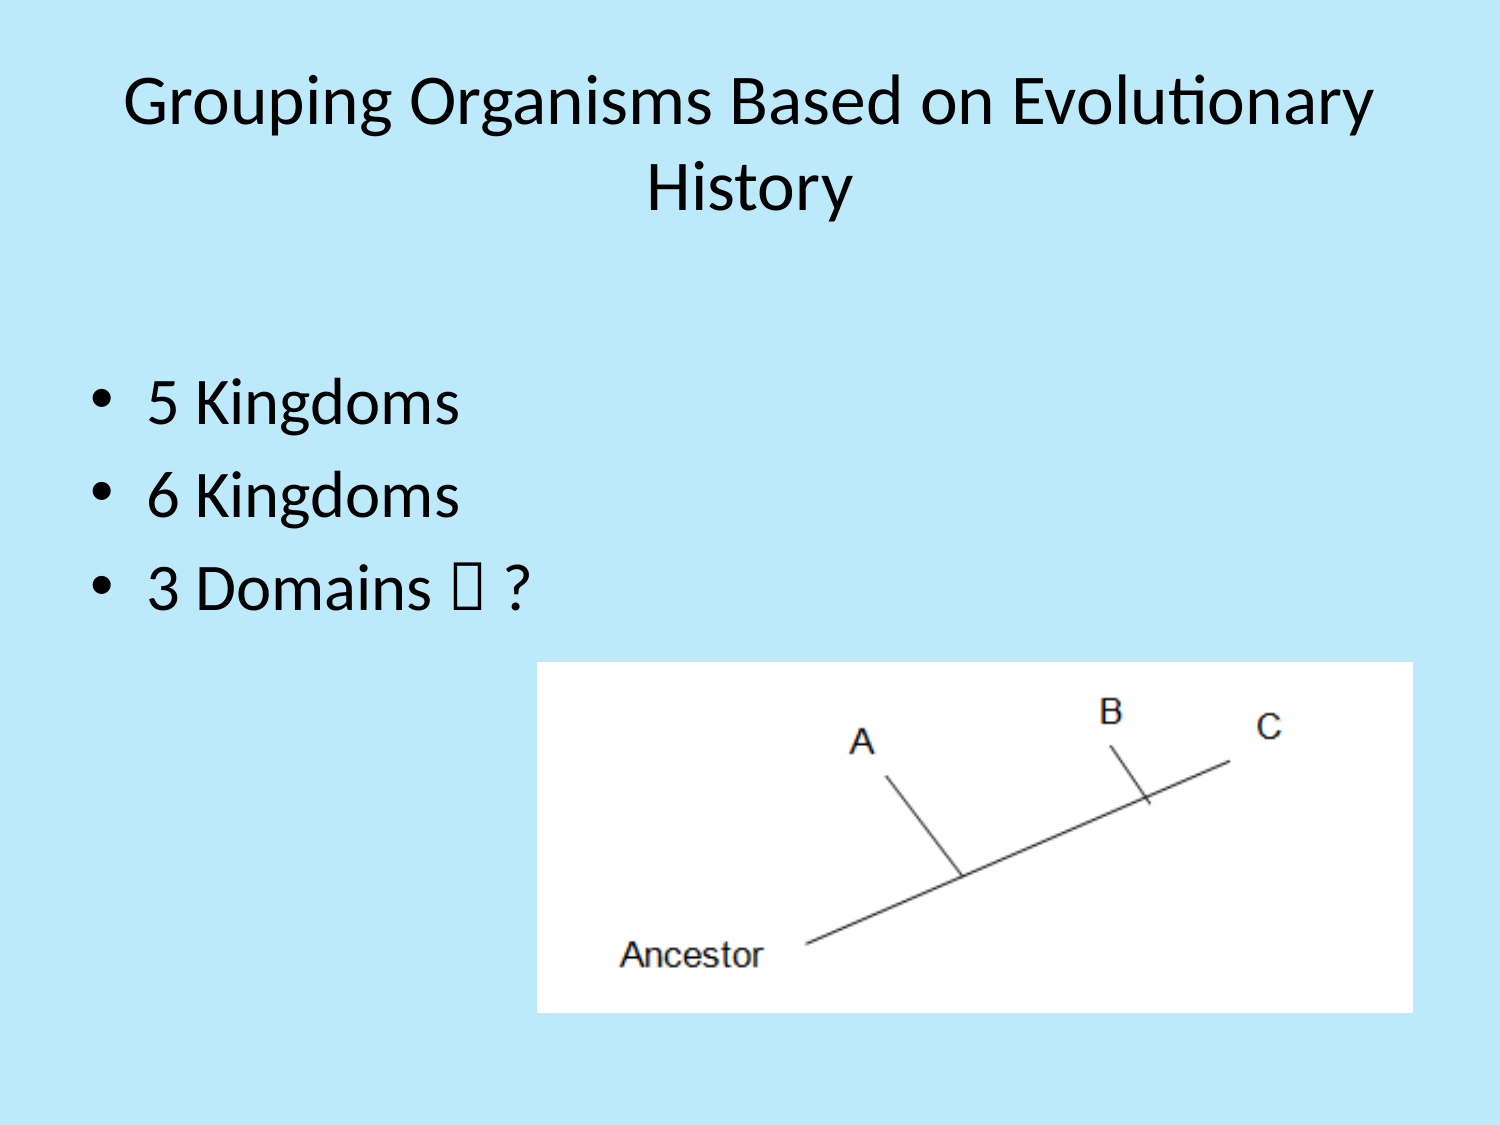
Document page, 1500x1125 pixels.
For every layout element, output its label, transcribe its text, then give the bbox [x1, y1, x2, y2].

list 5 Kingdoms 6 Kingdoms 3 Domains  ? [75, 350, 1425, 1005]
picture [537, 662, 1413, 1013]
title Grouping Organisms Based on Evolutionary History [75, 45, 1425, 233]
